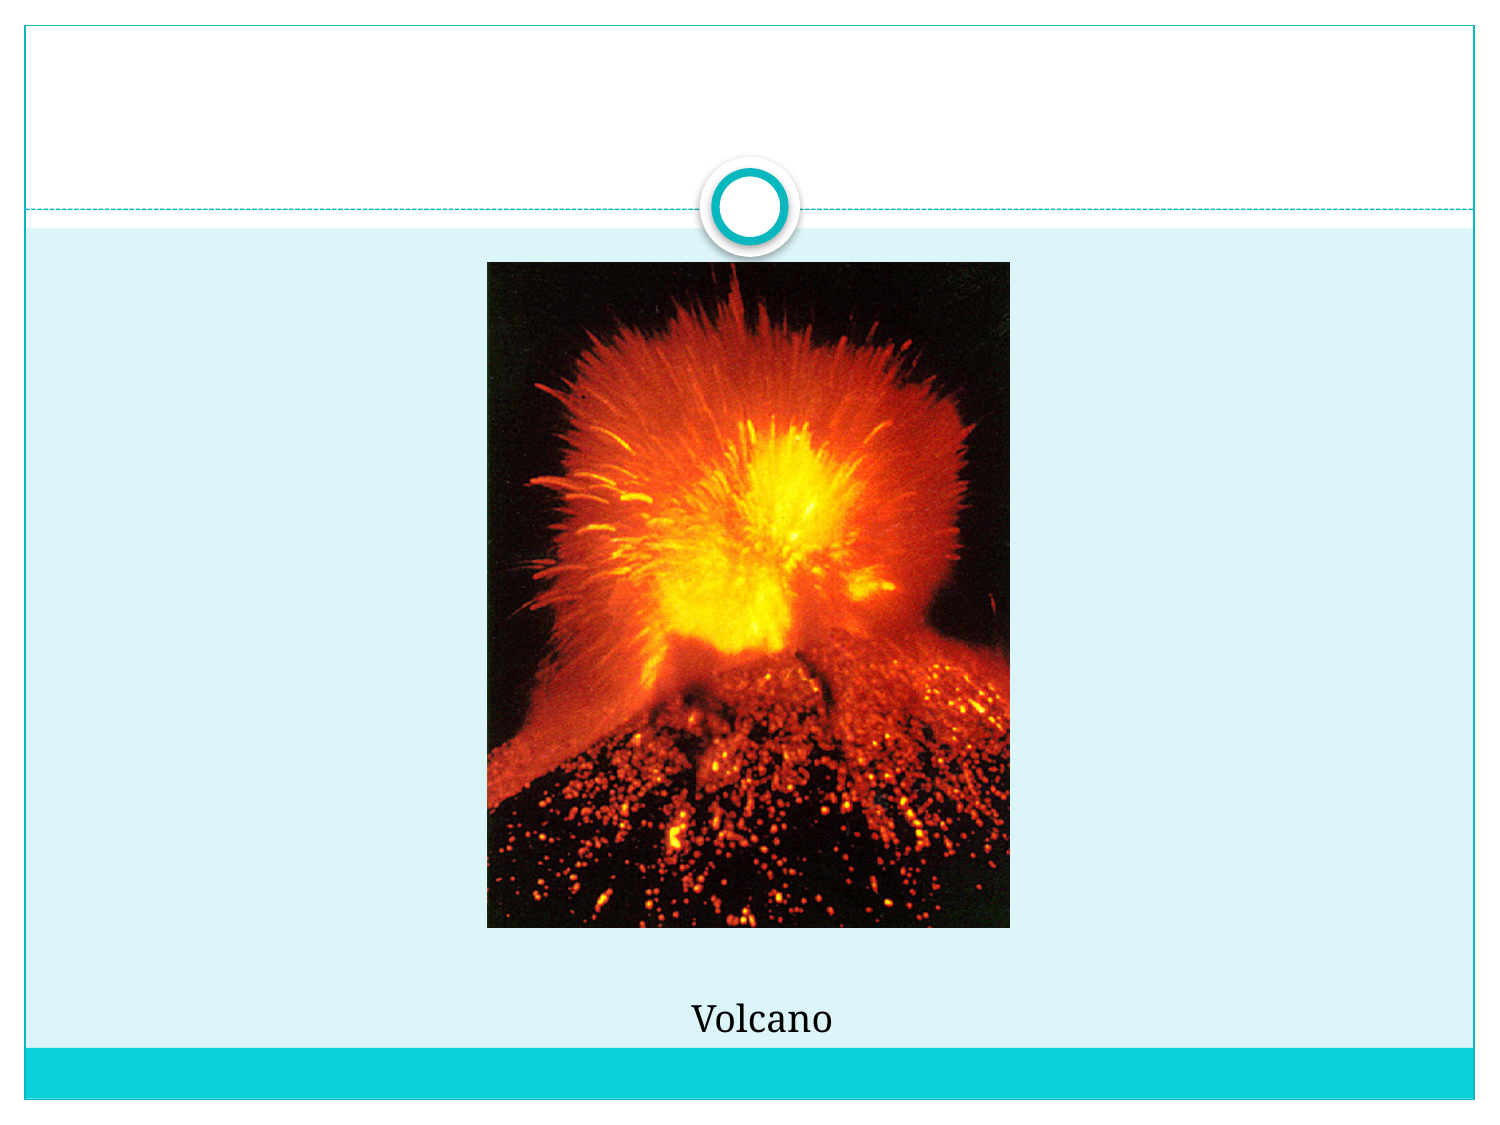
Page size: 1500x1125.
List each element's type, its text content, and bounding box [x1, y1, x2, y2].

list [487, 262, 1010, 928]
text_box Volcano [437, 987, 1088, 1048]
